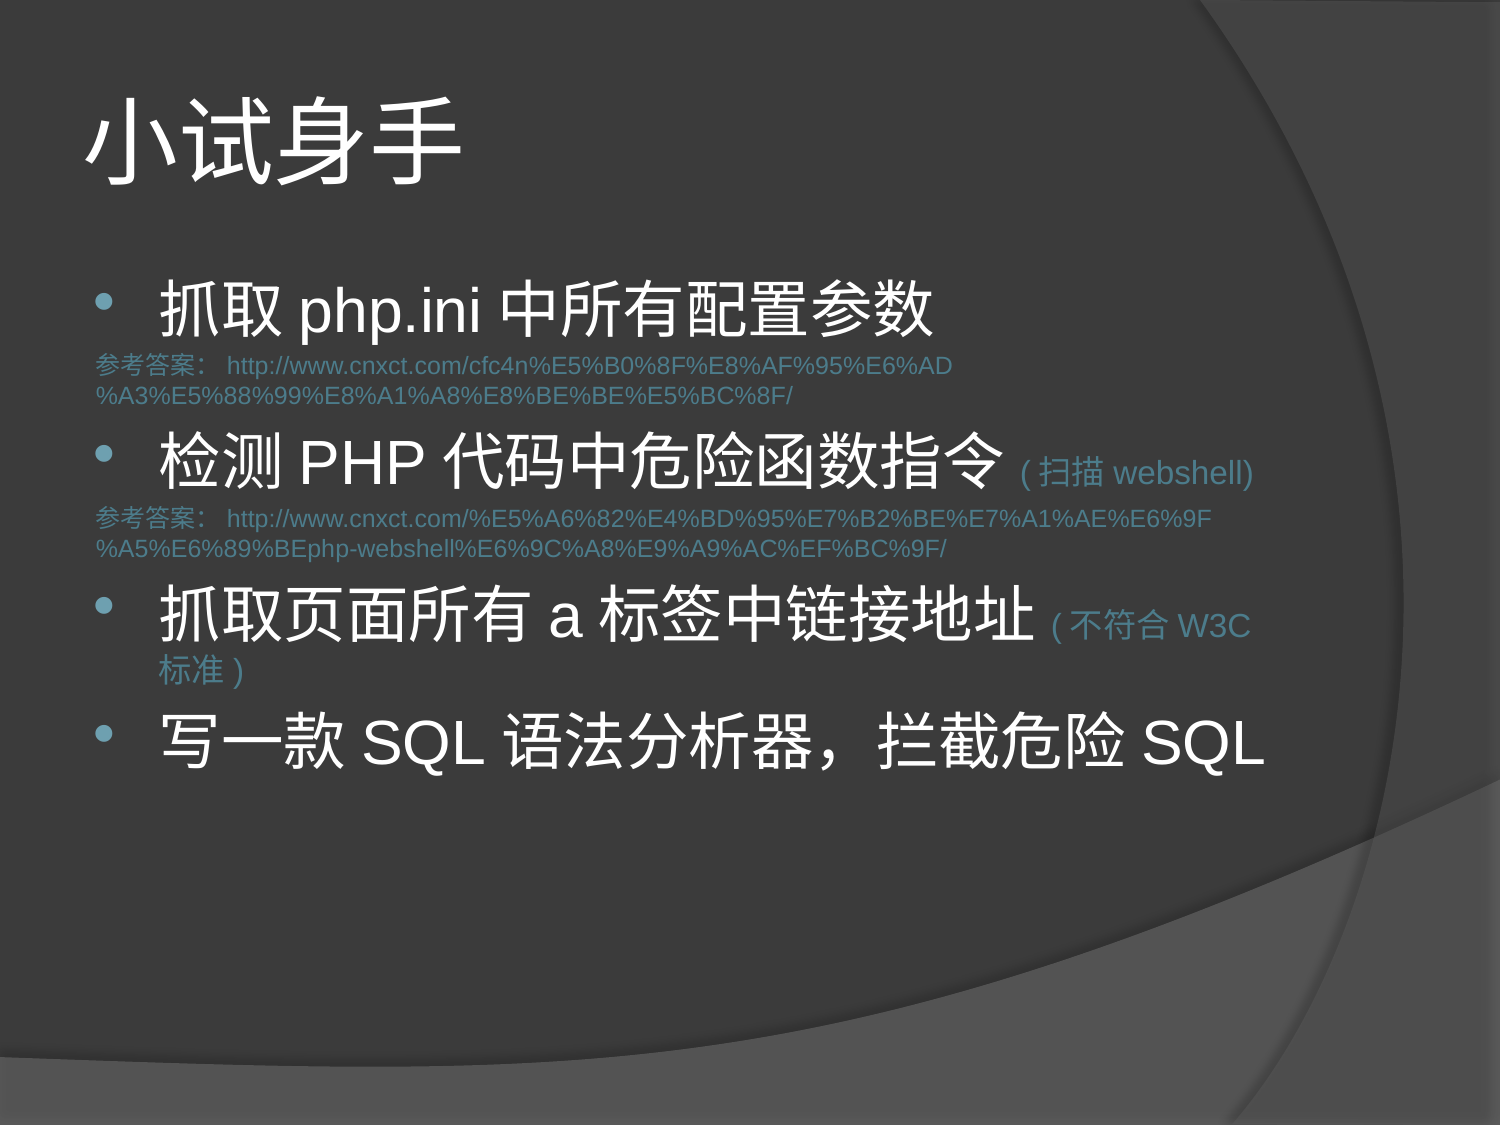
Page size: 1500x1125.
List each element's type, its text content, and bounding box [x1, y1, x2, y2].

list 抓取php.ini中所有配置参数 参考答案：http://www.cnxct.com/cfc4n%E5%B0%8F%E8%AF%95%E6%AD%A3%E5%88%99%E8%A1%A8%E8%BE%BE%E5%BC%8F/ 检测PHP代码中危险函数指令(扫描webshell) 参考答案：http://www.cnxct.com/%E5%A6%82%E4%BD%95%E7%B2%BE%E7%A1%AE%E6%9F%A5%E6%89%BEphp-webshell%E6%9C%A8%E9%A9%AC%EF%BC%9F/ 抓取页面所有a标签中链接地址(不符合W3C标准) 写一款SQL语法分析器，拦截危险SQL [75, 262, 1300, 1005]
title 小试身手 [75, 45, 1300, 233]
